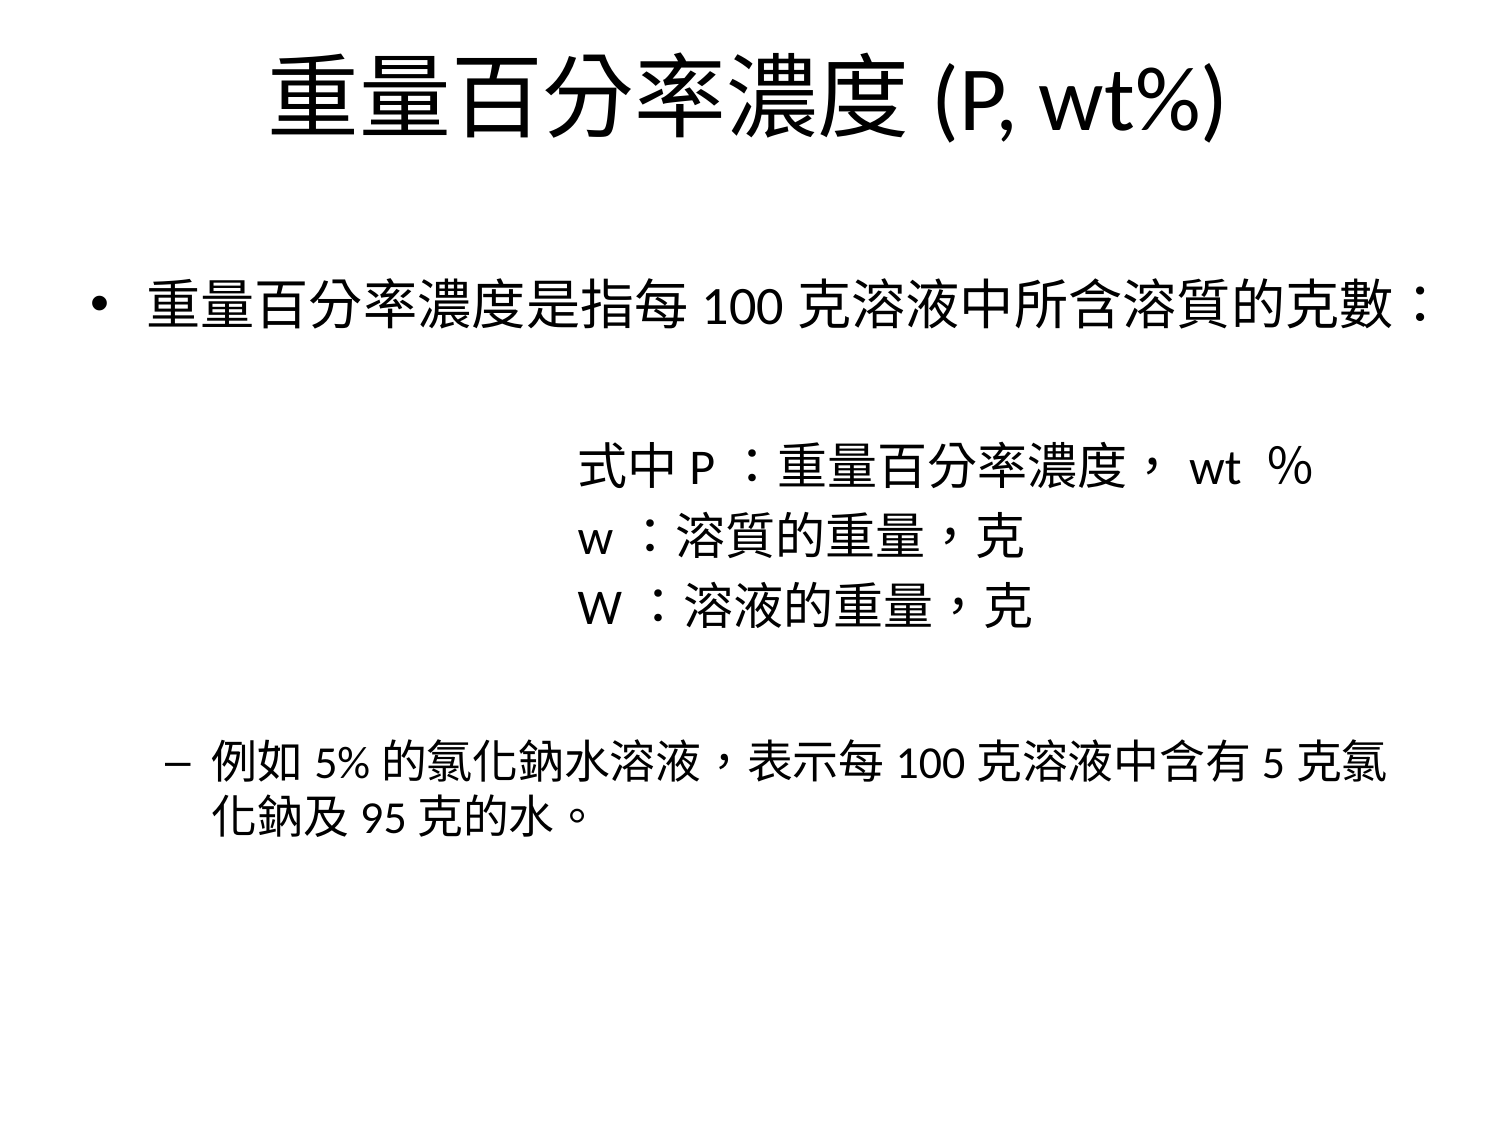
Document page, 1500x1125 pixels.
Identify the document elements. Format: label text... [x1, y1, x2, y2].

text_box 重量百分率濃度(P, wt%) [73, 0, 1424, 188]
list 重量百分率濃度是指每100克溶液中所含溶質的克數： 式中P：重量百分率濃度，wt ％ w：溶質的重量，克 W：溶液的重量，克 例如5%的氯化鈉水溶液，表示每100克溶液中含有5克氯化鈉及95克的水。 [75, 262, 1425, 1005]
